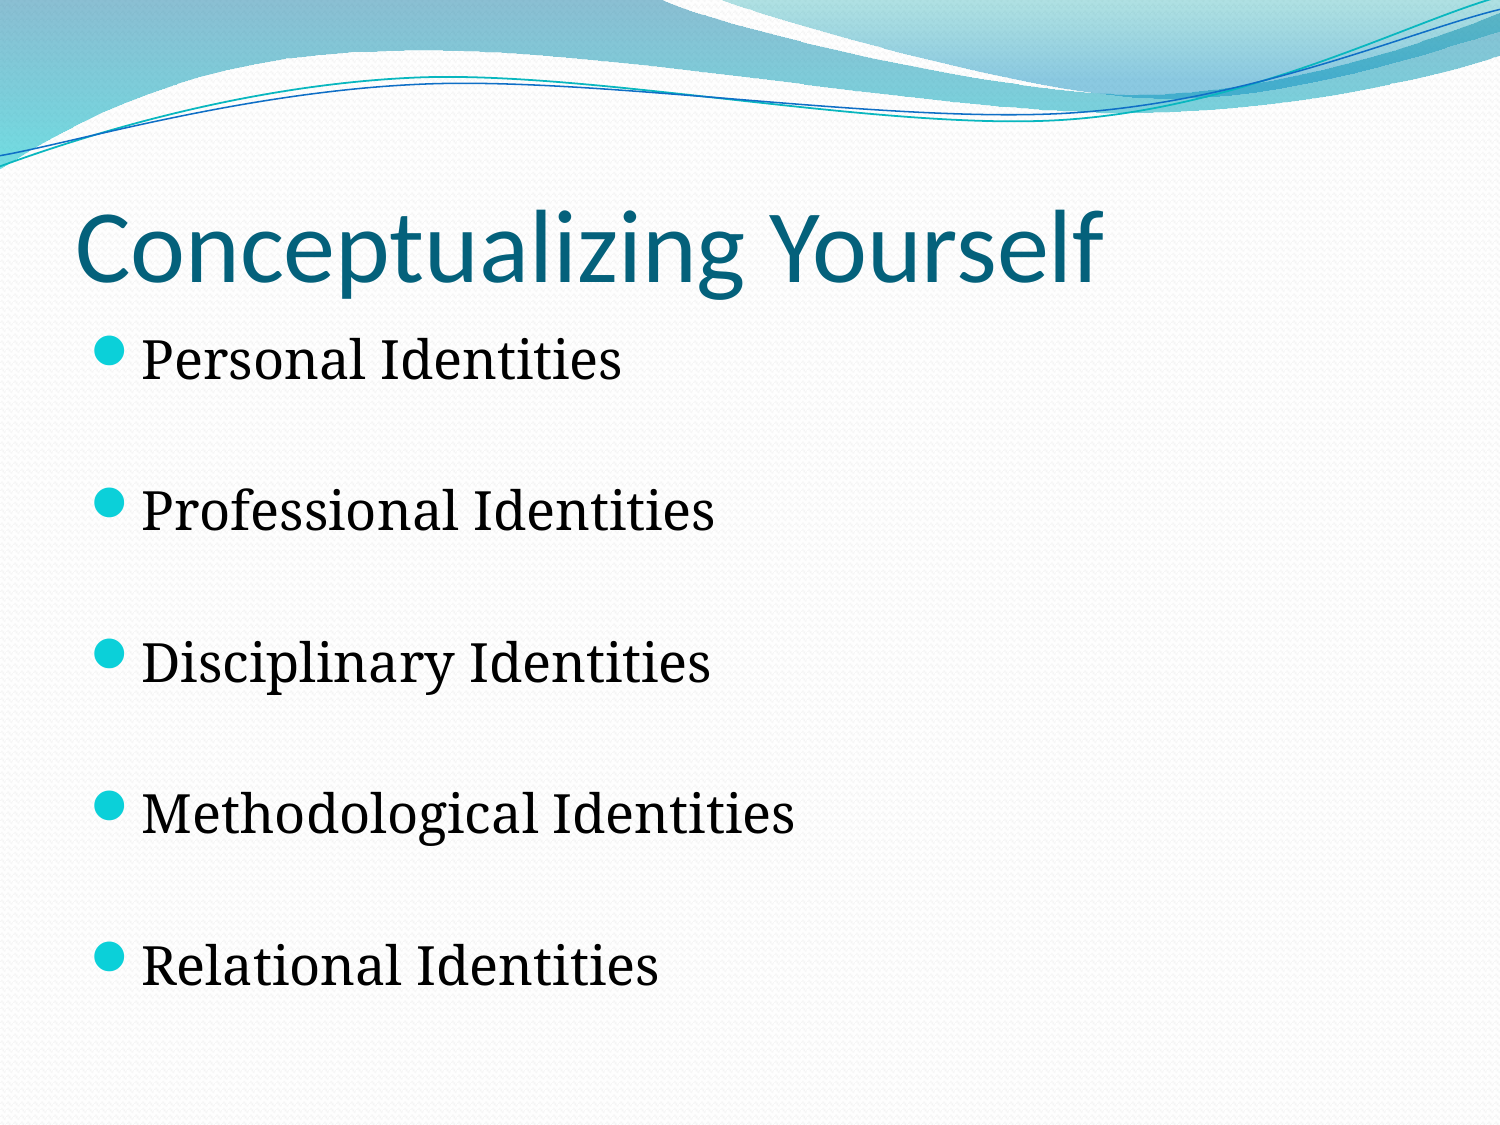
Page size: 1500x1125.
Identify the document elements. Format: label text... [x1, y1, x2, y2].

list Personal Identities Professional Identities Disciplinary Identities Methodological Identities Relational Identities [74, 317, 1426, 1038]
title Conceptualizing Yourself [74, 115, 1426, 304]
